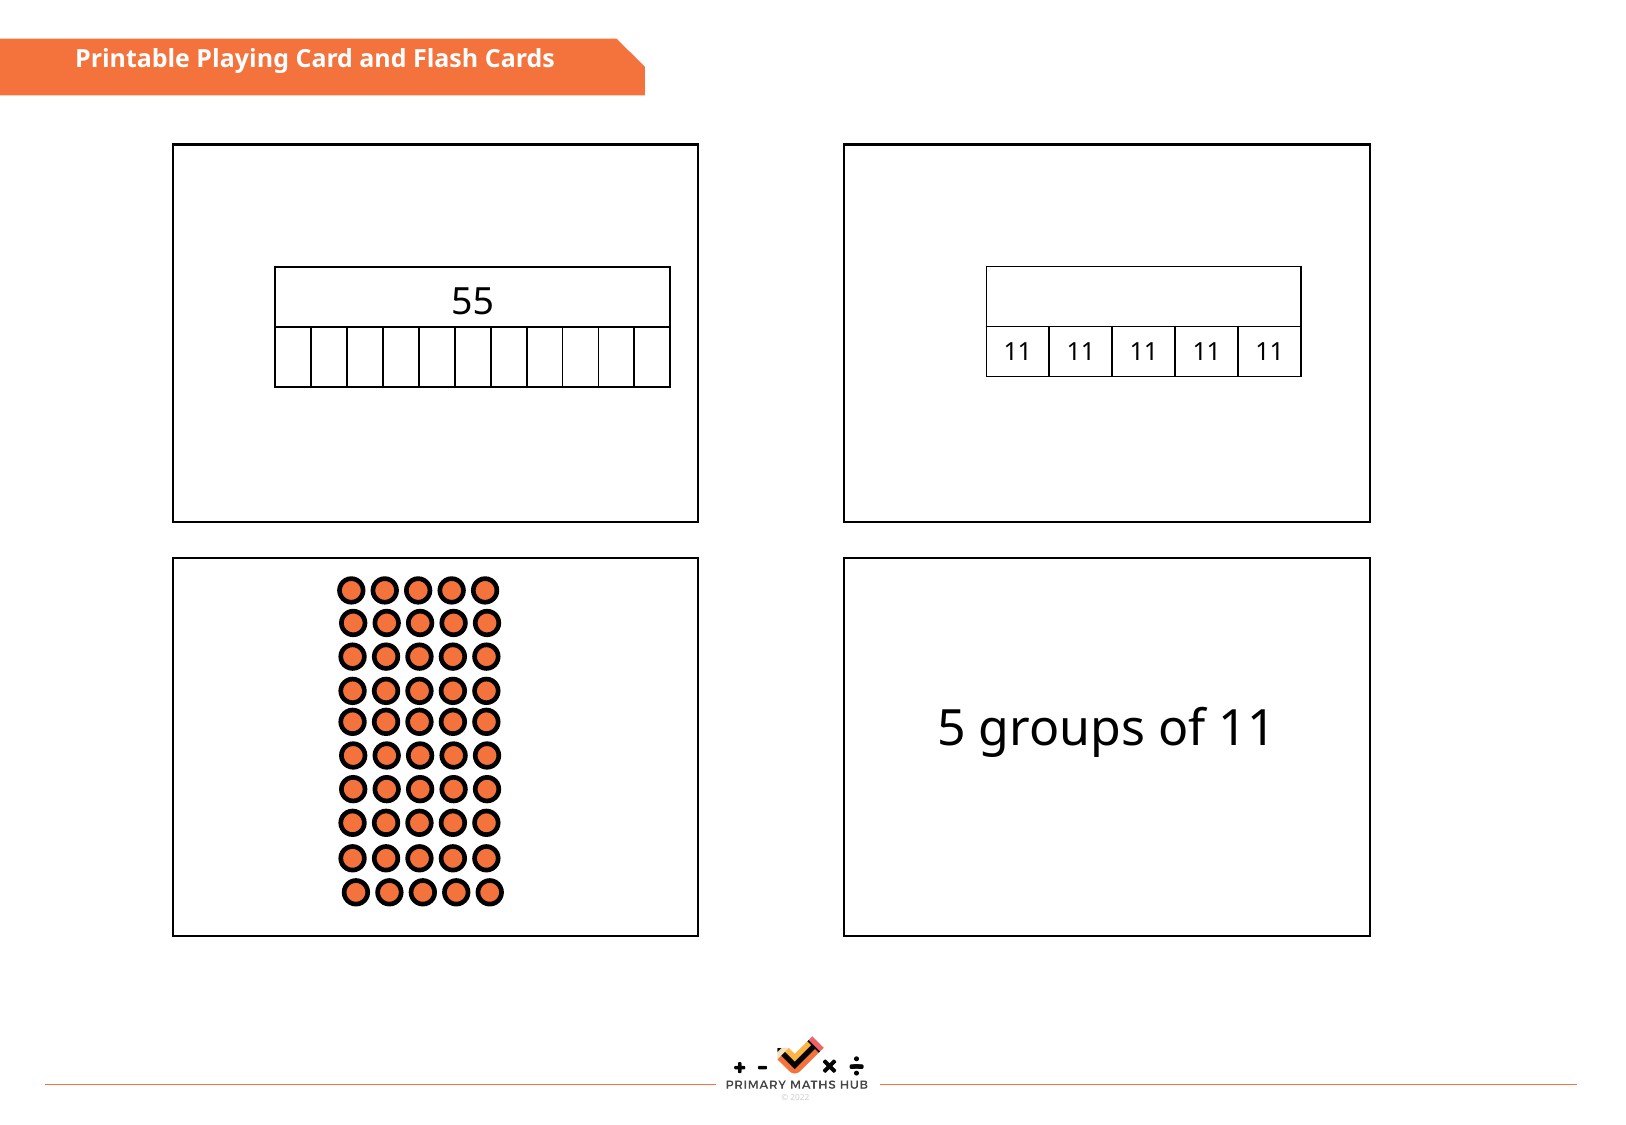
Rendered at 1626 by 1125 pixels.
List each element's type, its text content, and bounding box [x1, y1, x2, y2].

table_cell [420, 328, 454, 386]
text_box [405, 577, 432, 604]
text_box [474, 742, 500, 769]
text_box [473, 708, 500, 735]
text_box [339, 809, 366, 836]
table_cell [563, 328, 598, 386]
picture [722, 1034, 872, 1094]
table_cell [599, 328, 633, 386]
text_box [373, 809, 399, 836]
text_box [406, 678, 433, 704]
text_box [843, 143, 1371, 523]
text_box [438, 577, 465, 604]
text_box [472, 577, 498, 604]
table_cell 11 [987, 327, 1048, 376]
text_box [473, 678, 500, 704]
text_box [172, 143, 699, 523]
text_box [376, 879, 403, 906]
table_cell [456, 328, 490, 386]
text_box Printable Playing Card and Flash Cards [0, 37, 646, 97]
text_box [339, 845, 366, 872]
text_box [440, 610, 467, 636]
text_box [340, 776, 367, 803]
text_box [406, 845, 433, 872]
text_box © 2022 [720, 1084, 870, 1110]
text_box [474, 610, 500, 636]
text_box [339, 643, 366, 670]
text_box [373, 776, 400, 803]
text_box [373, 643, 399, 670]
text_box [339, 678, 366, 704]
table_cell 11 [1113, 327, 1174, 376]
table_cell [348, 328, 382, 386]
text_box [443, 879, 470, 906]
text_box [373, 742, 400, 769]
text_box [440, 678, 466, 704]
text_box [473, 643, 500, 670]
text_box [473, 845, 500, 872]
text_box [343, 879, 369, 906]
text_box [373, 610, 400, 636]
text_box [440, 809, 466, 836]
text_box [340, 742, 367, 769]
text_box [371, 577, 398, 604]
table_cell [384, 328, 418, 386]
text_box [407, 742, 433, 769]
text_box [476, 879, 503, 906]
text_box [338, 577, 365, 604]
table_header [987, 267, 1300, 326]
text_box [409, 879, 436, 906]
text_box [373, 708, 399, 735]
text_box [407, 610, 433, 636]
table_cell [528, 328, 562, 386]
table_cell [635, 328, 669, 386]
table_cell [312, 328, 346, 386]
table_cell [276, 328, 310, 386]
text_box [406, 708, 433, 735]
text_box [440, 776, 467, 803]
text_box [440, 845, 466, 872]
text_box [440, 742, 467, 769]
text_box [406, 643, 433, 670]
text_box [340, 610, 367, 636]
table_cell 11 [1239, 327, 1300, 376]
table_cell [492, 328, 526, 386]
table_cell 11 [1050, 327, 1111, 376]
text_box [407, 776, 433, 803]
text_box [440, 708, 466, 735]
table_header 55 [276, 268, 669, 326]
text_box [172, 557, 699, 937]
table_cell 11 [1176, 327, 1237, 376]
text_box [440, 643, 466, 670]
text_box [373, 678, 399, 704]
text_box [473, 809, 500, 836]
text_box 5 groups of 11 [844, 688, 1370, 763]
text_box [474, 776, 500, 803]
text_box [406, 809, 433, 836]
text_box [843, 557, 1371, 937]
text_box [373, 845, 399, 872]
text_box [339, 708, 366, 735]
